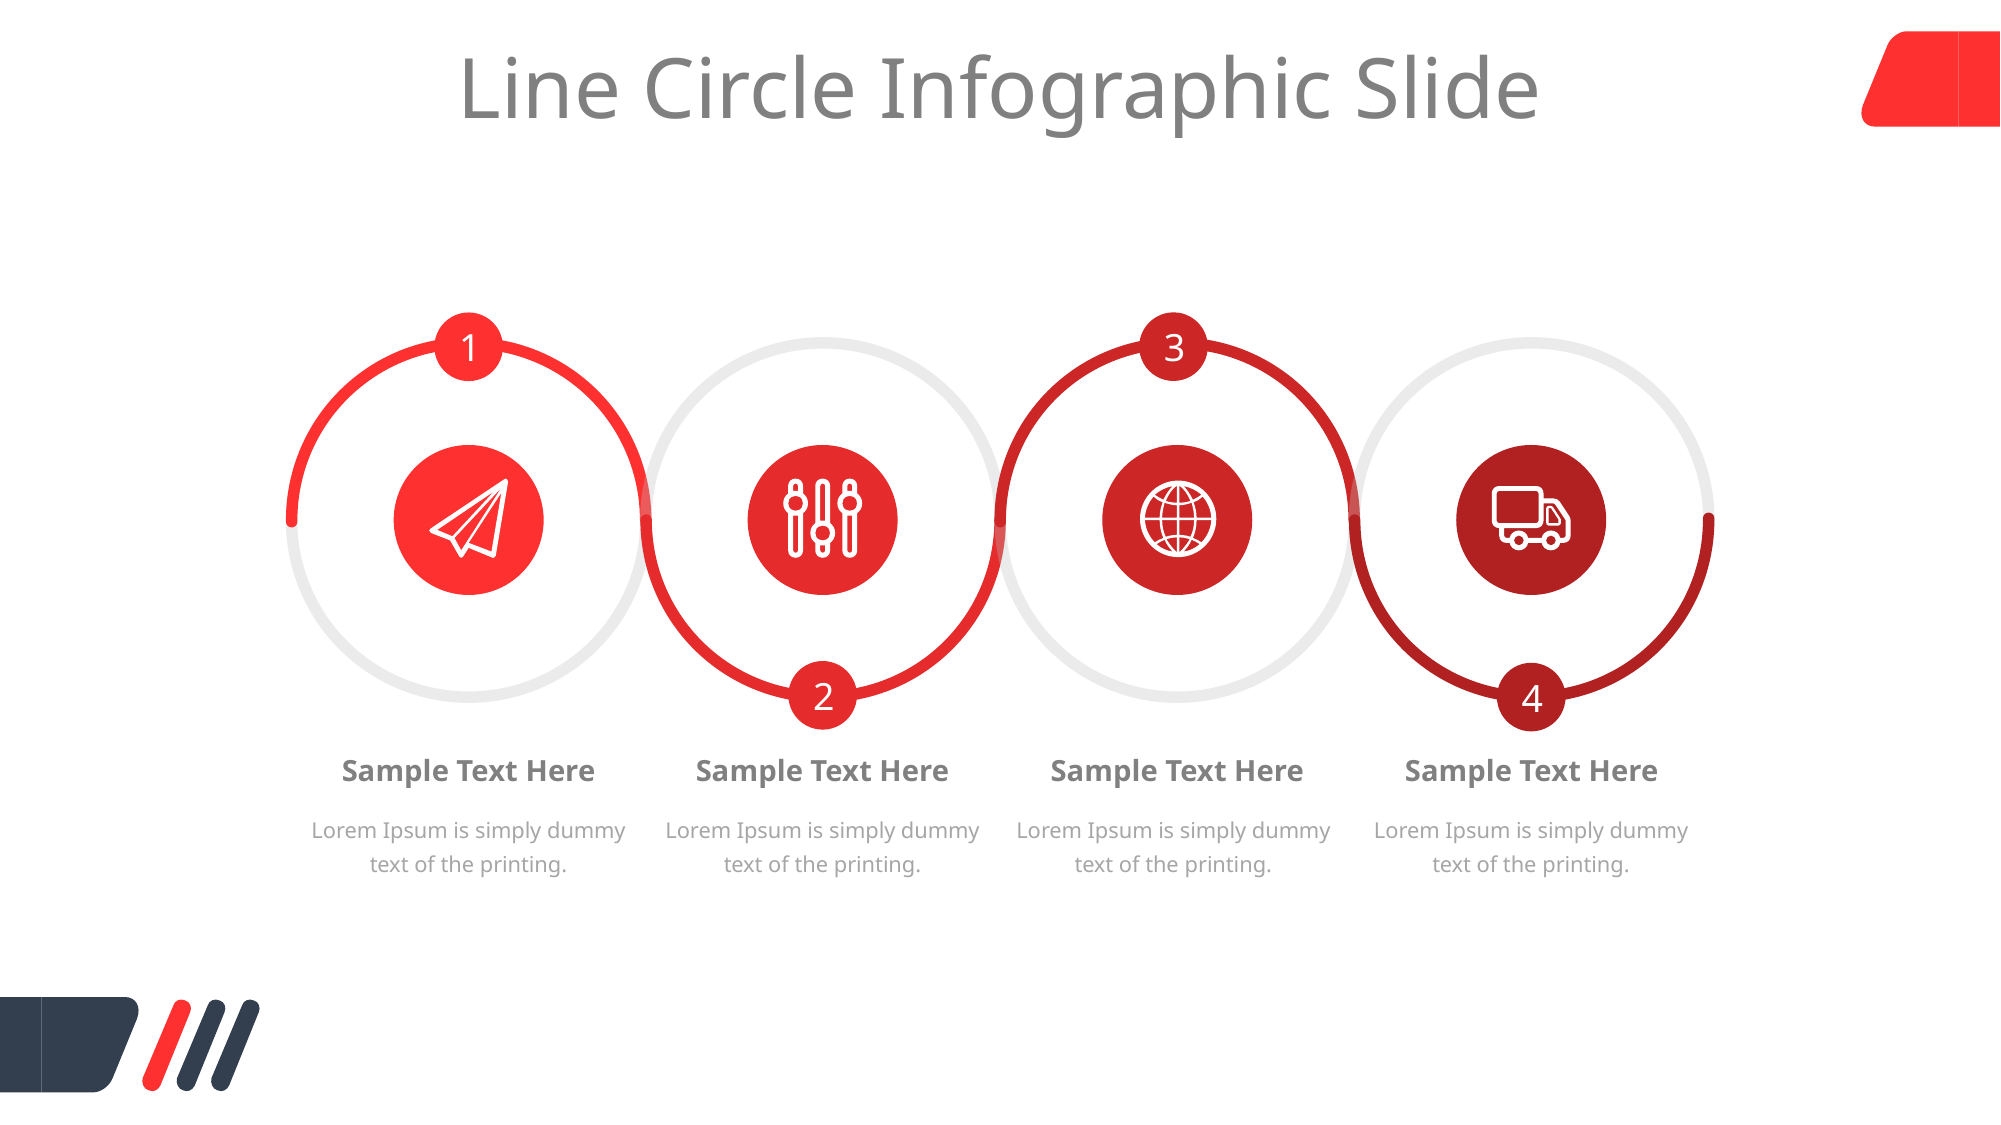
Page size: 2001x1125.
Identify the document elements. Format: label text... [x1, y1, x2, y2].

text_box [999, 345, 1354, 523]
text_box [645, 518, 1000, 695]
text_box 3 [1138, 311, 1209, 383]
text_box Sample Text Here [327, 745, 611, 795]
text_box 4 [1495, 661, 1567, 733]
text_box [747, 444, 898, 595]
text_box [290, 517, 646, 698]
text_box 1 [433, 311, 505, 383]
text_box Lorem Ipsum is simply dummy text of the printing. [308, 809, 629, 878]
text_box [999, 520, 1354, 698]
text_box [1102, 444, 1253, 595]
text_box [393, 444, 544, 595]
text_box [1354, 517, 1710, 695]
text_box Sample Text Here [681, 745, 965, 795]
text_box Sample Text Here [1390, 745, 1674, 795]
text_box Lorem Ipsum is simply dummy text of the printing. [662, 809, 983, 878]
text_box [645, 342, 1000, 520]
text_box Line Circle Infographic Slide [442, 28, 1558, 143]
text_box 2 [787, 659, 858, 731]
text_box Sample Text Here [1035, 745, 1319, 795]
text_box Lorem Ipsum is simply dummy text of the printing. [1371, 809, 1692, 878]
text_box Lorem Ipsum is simply dummy text of the printing. [1013, 809, 1334, 878]
text_box [291, 346, 646, 523]
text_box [1456, 444, 1607, 595]
text_box [1353, 342, 1710, 523]
